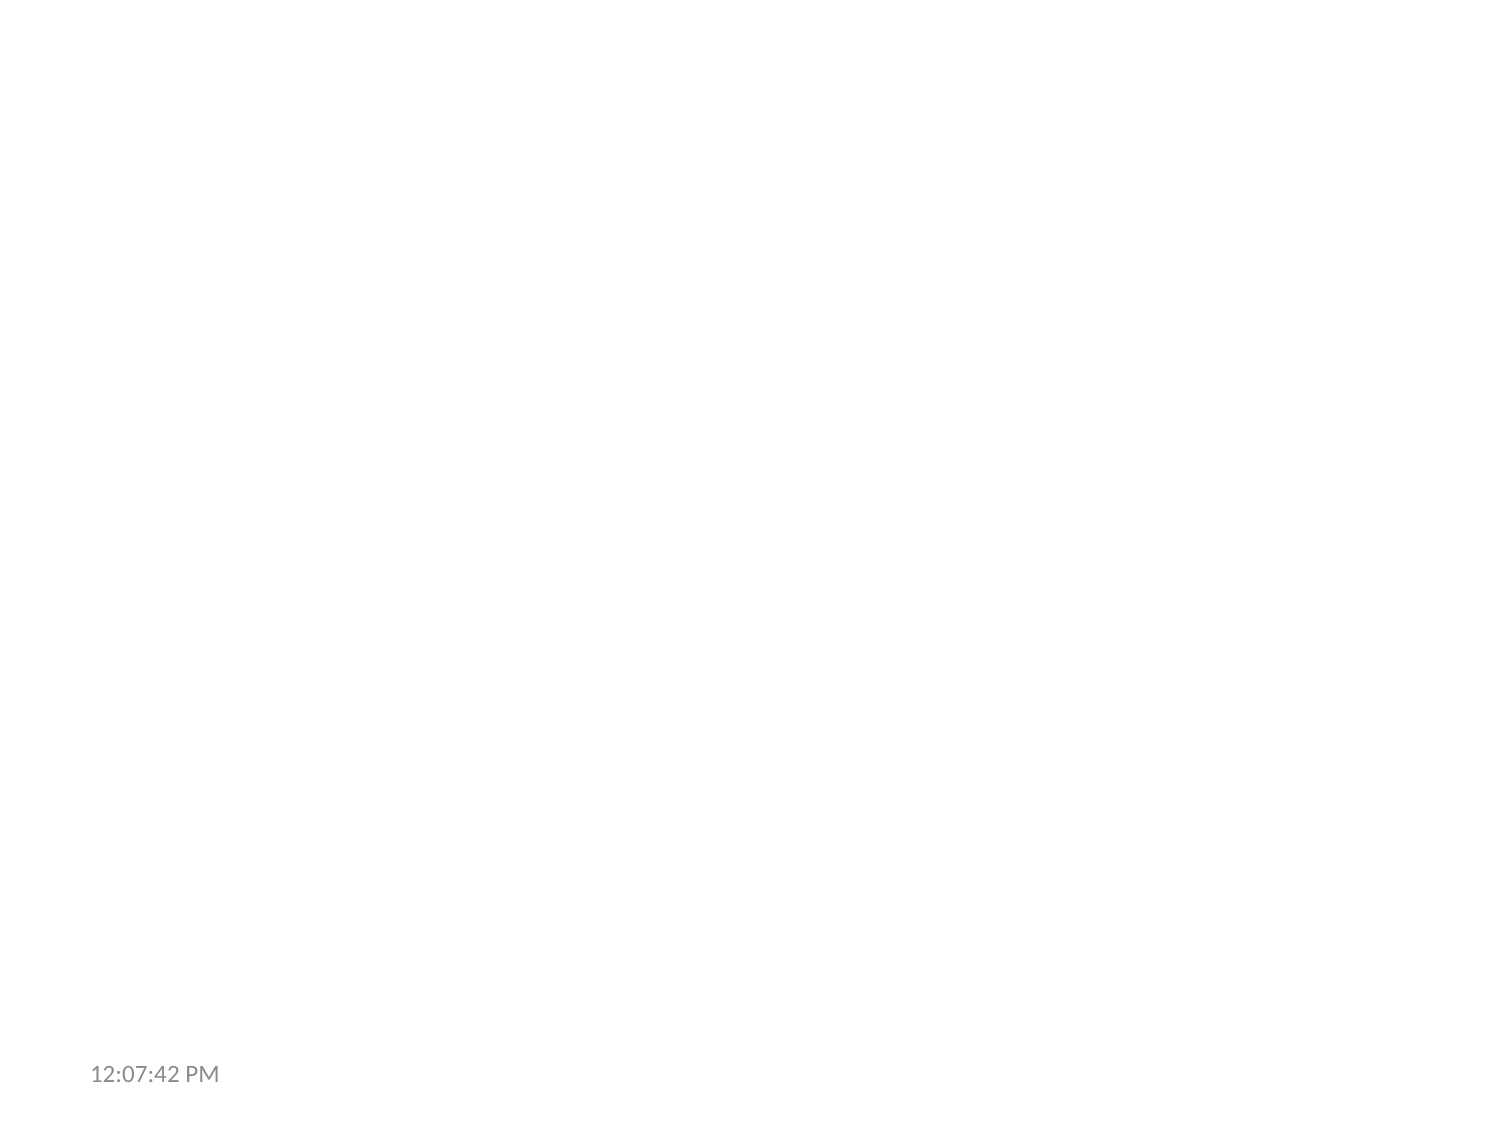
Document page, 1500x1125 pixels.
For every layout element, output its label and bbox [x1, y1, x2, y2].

slide_number [75, 1042, 425, 1103]
